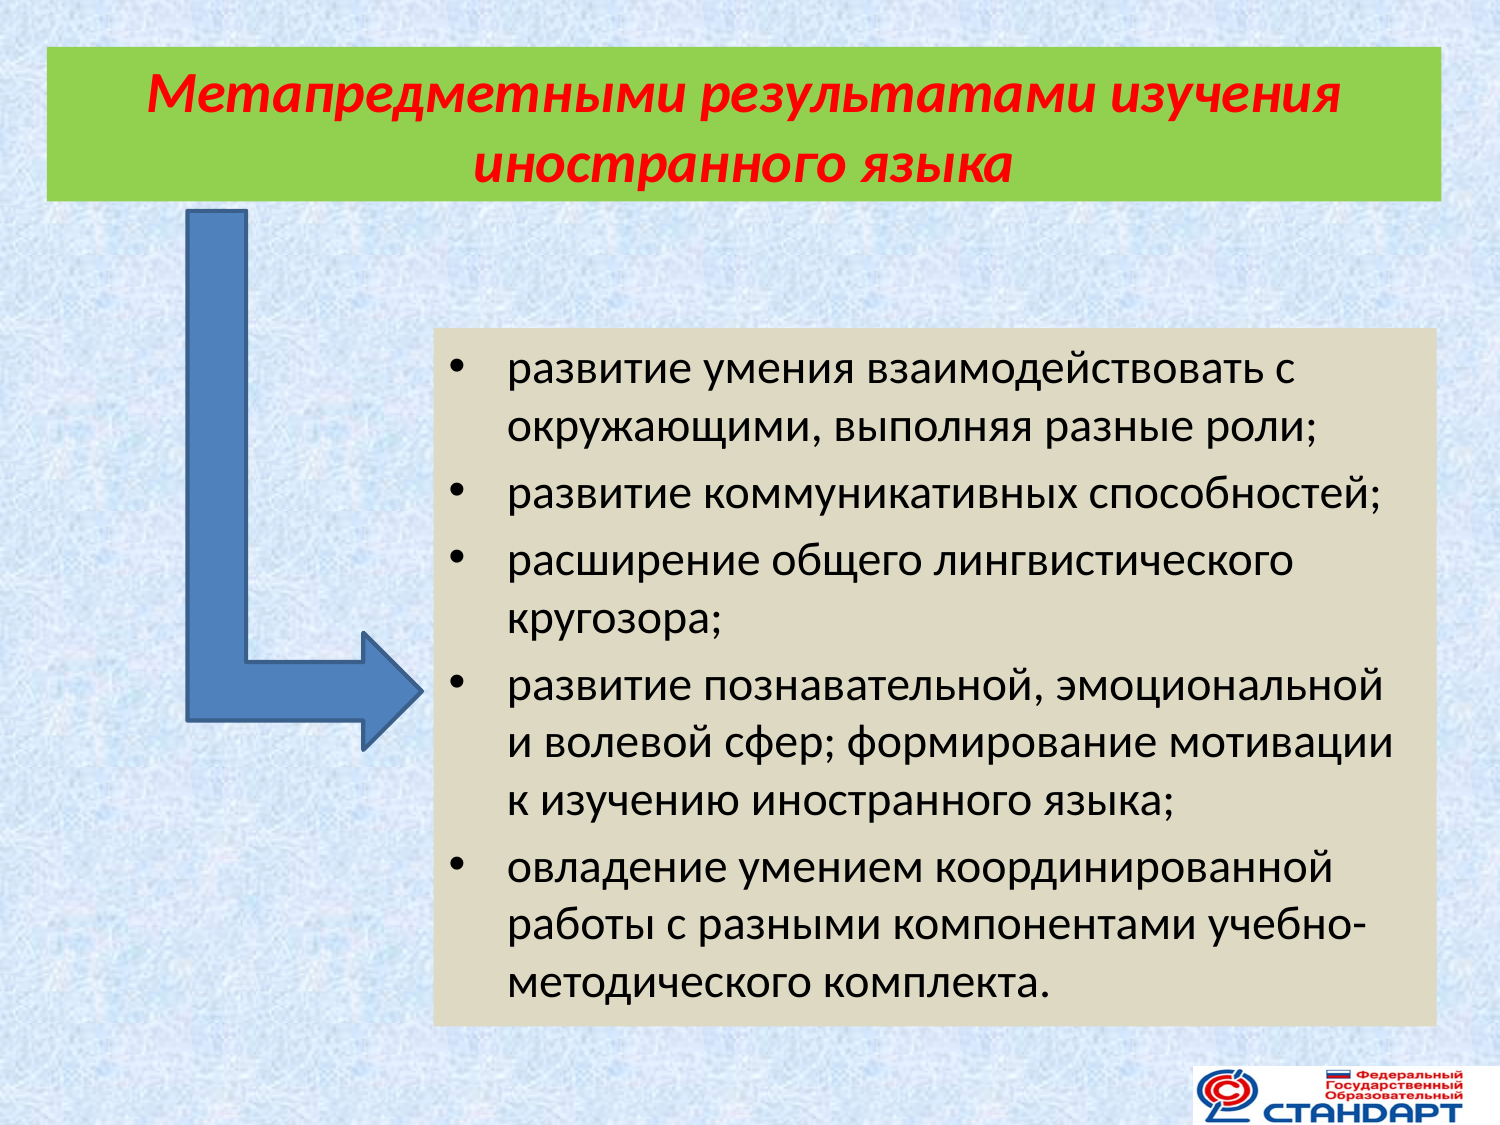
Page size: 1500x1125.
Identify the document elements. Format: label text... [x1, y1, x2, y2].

text_box Метапредметными результатами изучения иностранного языка [46, 46, 1442, 202]
text_box [185, 208, 424, 752]
picture [0, 0, 1500, 1125]
list развитие умения взаимодействовать с окружающими, выполняя разные роли; развитие коммуникативных способностей; расширение общего лингвистического кругозора; развитие познавательной, эмоциональной и волевой сфер; формирование мотивации к изучению иностранного языка; овладение умением координированной работы с разными компонентами учебно-методического комплекта. [433, 328, 1437, 1027]
